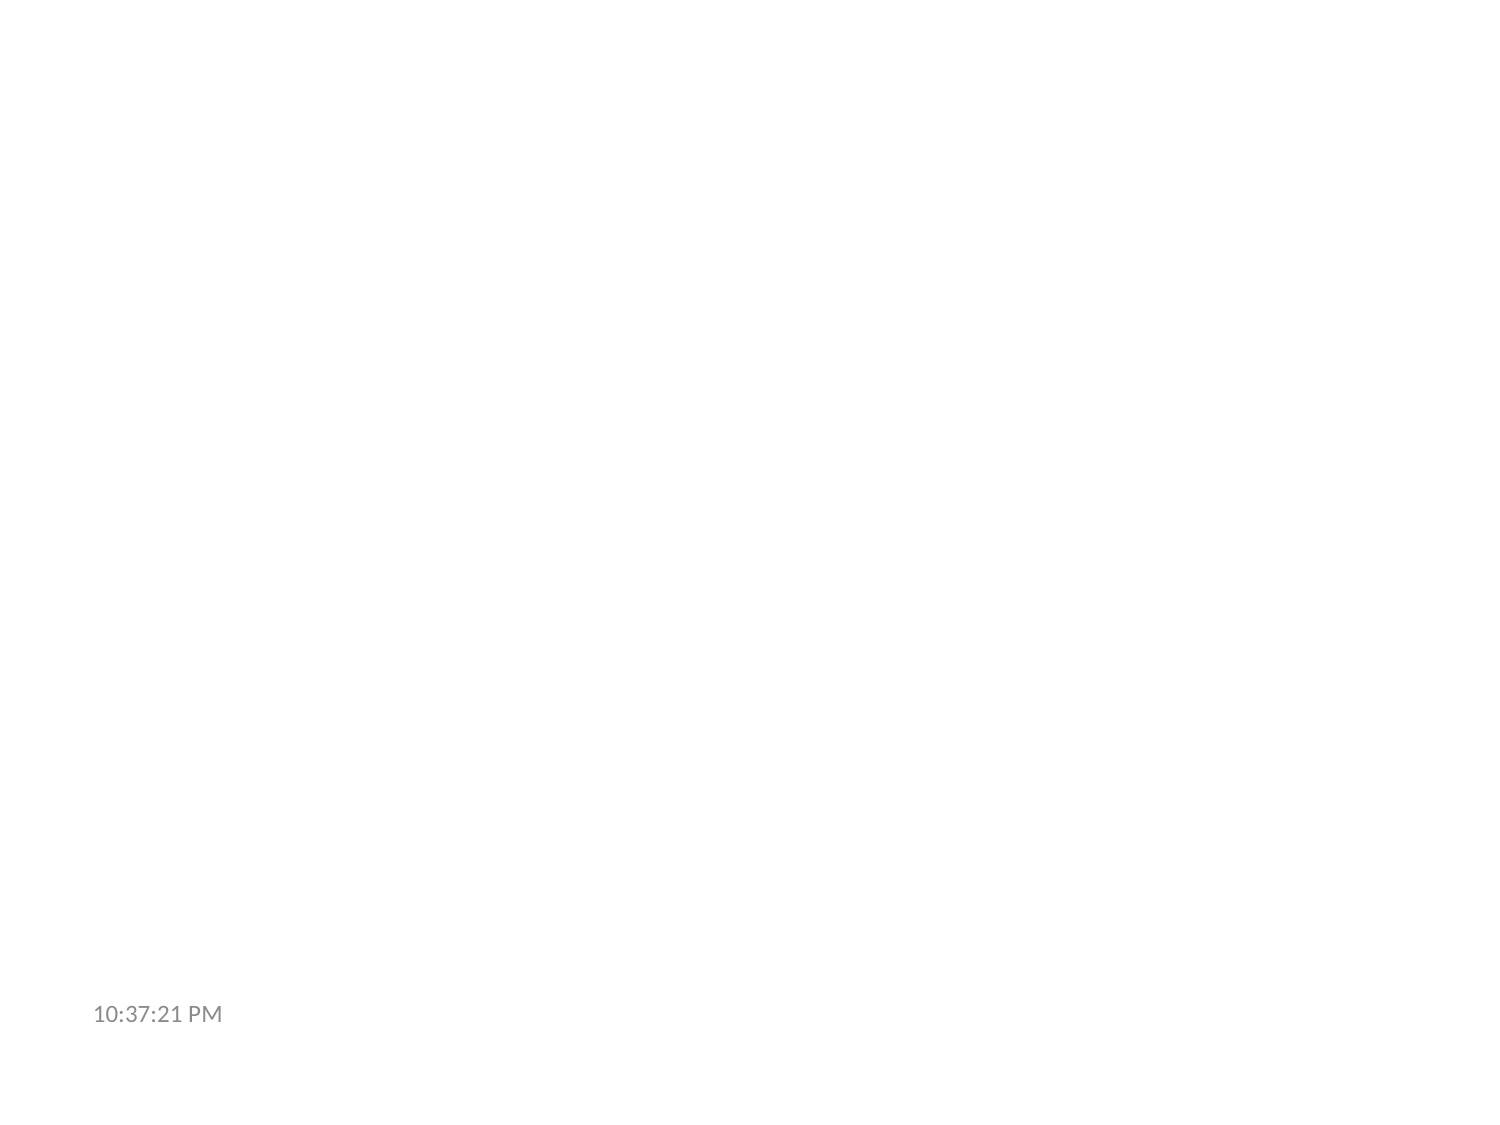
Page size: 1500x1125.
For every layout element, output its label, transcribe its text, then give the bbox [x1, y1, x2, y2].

text_box 3:35:09 PM [77, 982, 428, 1043]
